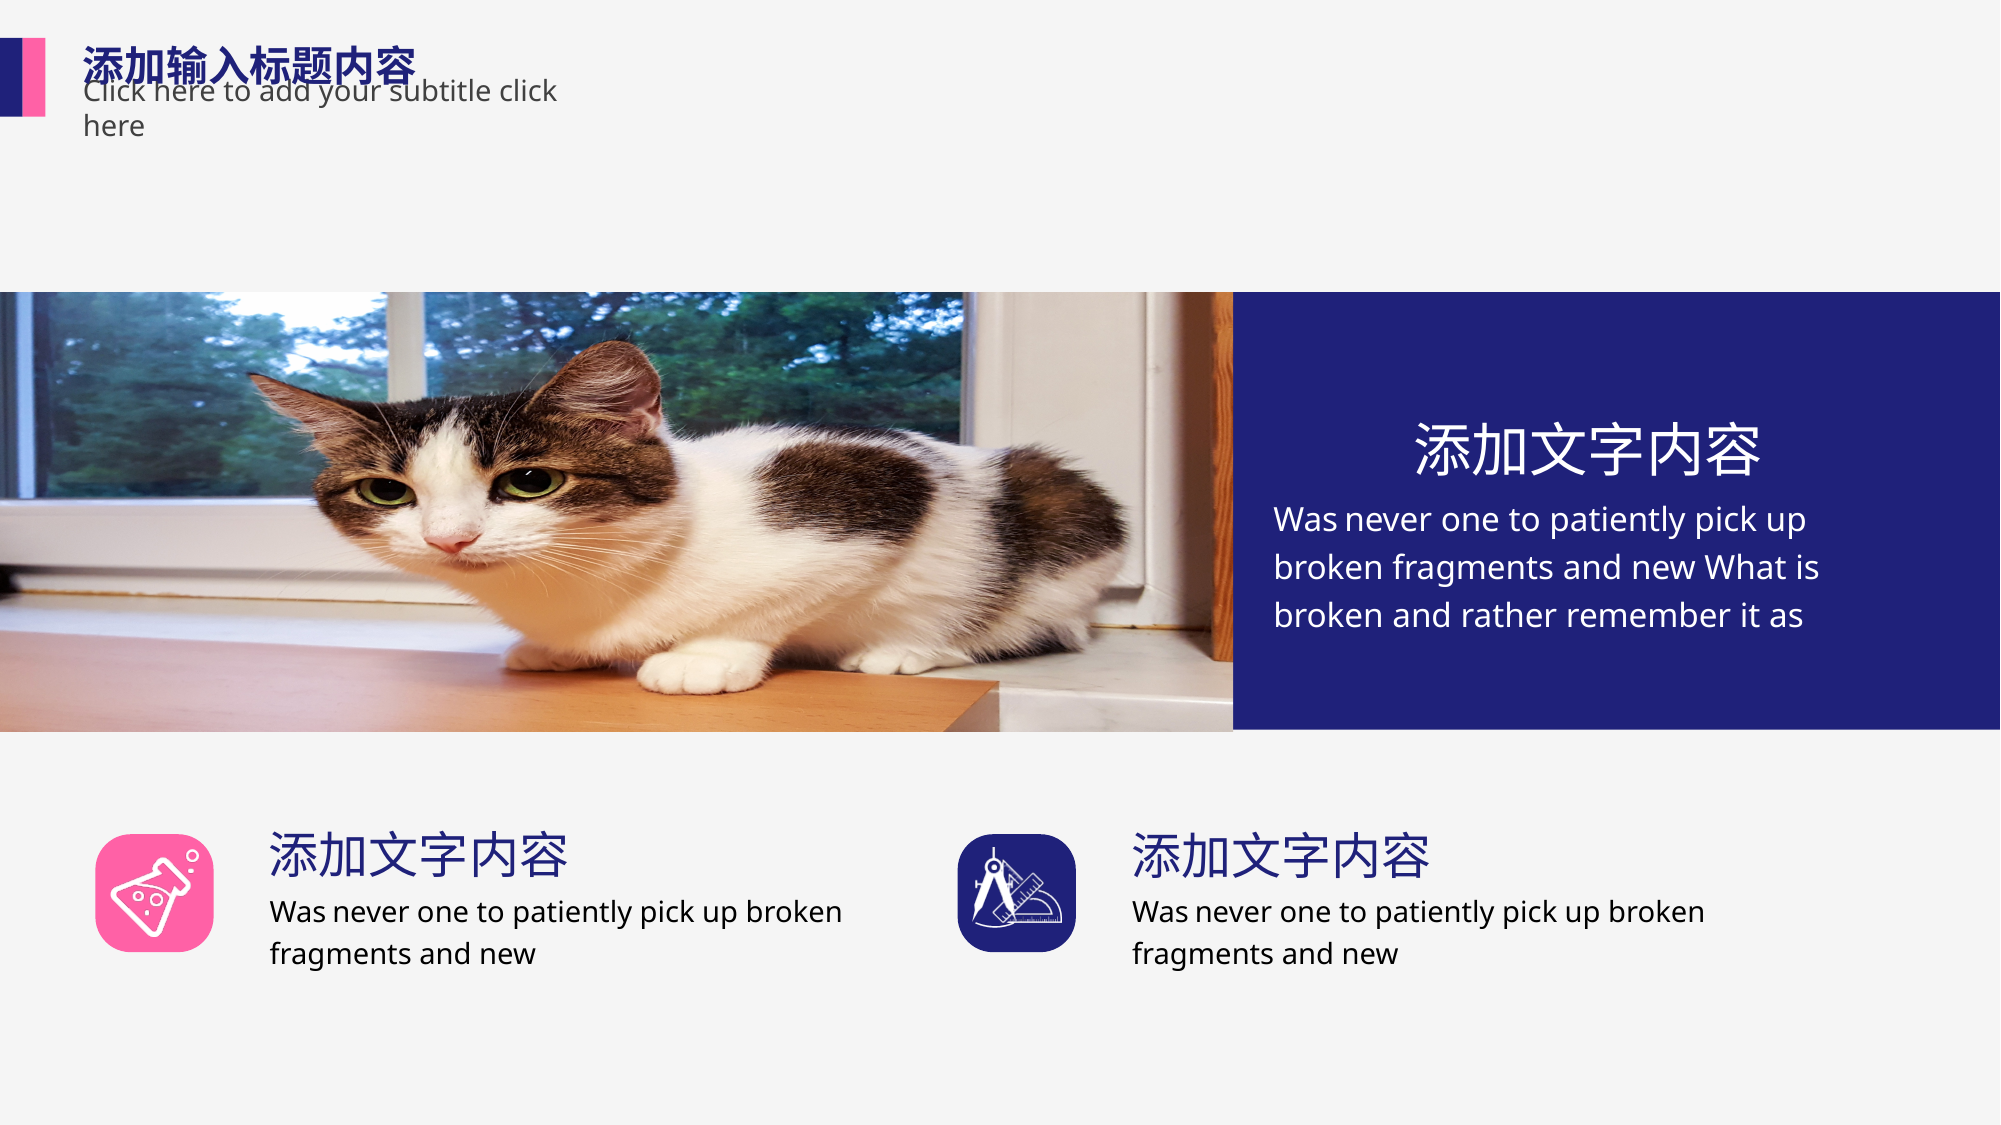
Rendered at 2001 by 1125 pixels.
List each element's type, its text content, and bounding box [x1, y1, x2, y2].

text_box Click here to add your subtitle click here [67, 78, 618, 136]
text_box Was never one to patiently pick up broken fragments and new [1132, 886, 1713, 971]
text_box 添加输入标题内容 [68, 32, 437, 97]
text_box [22, 37, 46, 118]
text_box 添加文字内容 [1109, 816, 1454, 894]
picture [110, 849, 199, 937]
text_box 添加文字内容 [1385, 408, 1790, 487]
text_box 添加文字内容 [243, 814, 595, 892]
picture [972, 847, 1062, 928]
text_box [0, 37, 22, 118]
text_box [0, 291, 1234, 732]
text_box Was never one to patiently pick up broken fragments and new What is broken and rather remember it as [1273, 490, 1918, 635]
text_box [1234, 291, 2000, 731]
text_box Was never one to patiently pick up broken fragments and new [269, 886, 851, 971]
text_box [957, 834, 1076, 953]
text_box [95, 834, 214, 953]
